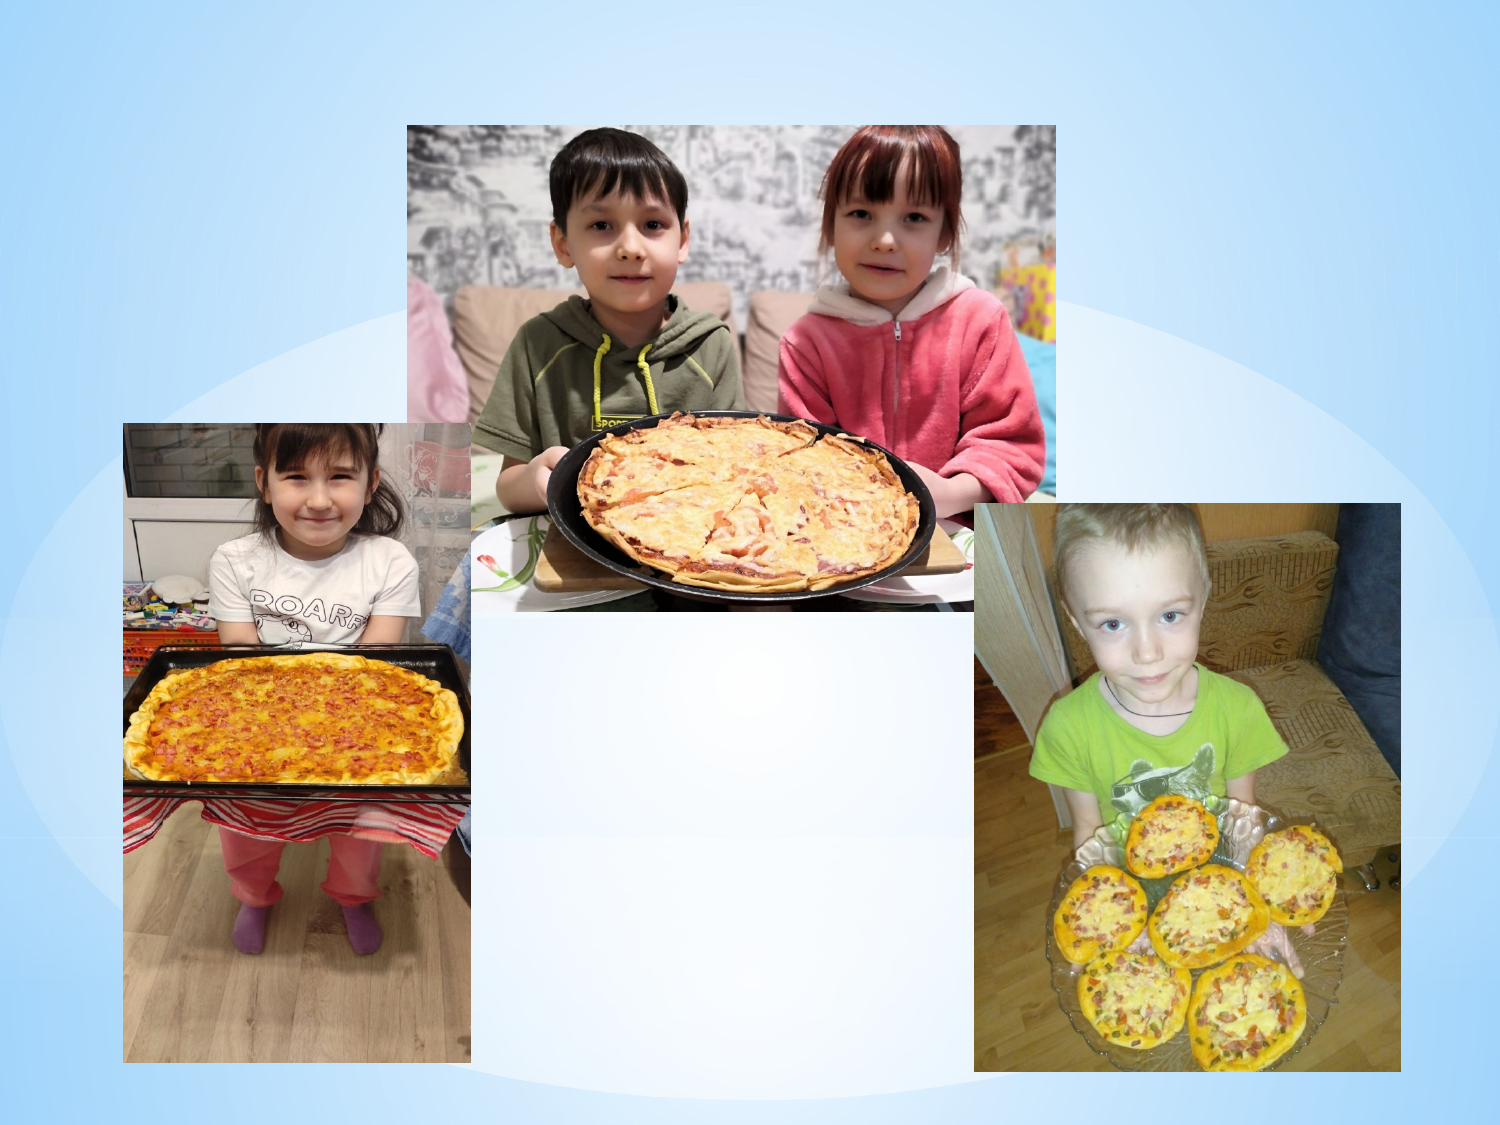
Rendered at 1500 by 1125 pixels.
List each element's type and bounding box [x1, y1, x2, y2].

picture [123, 125, 1401, 1072]
